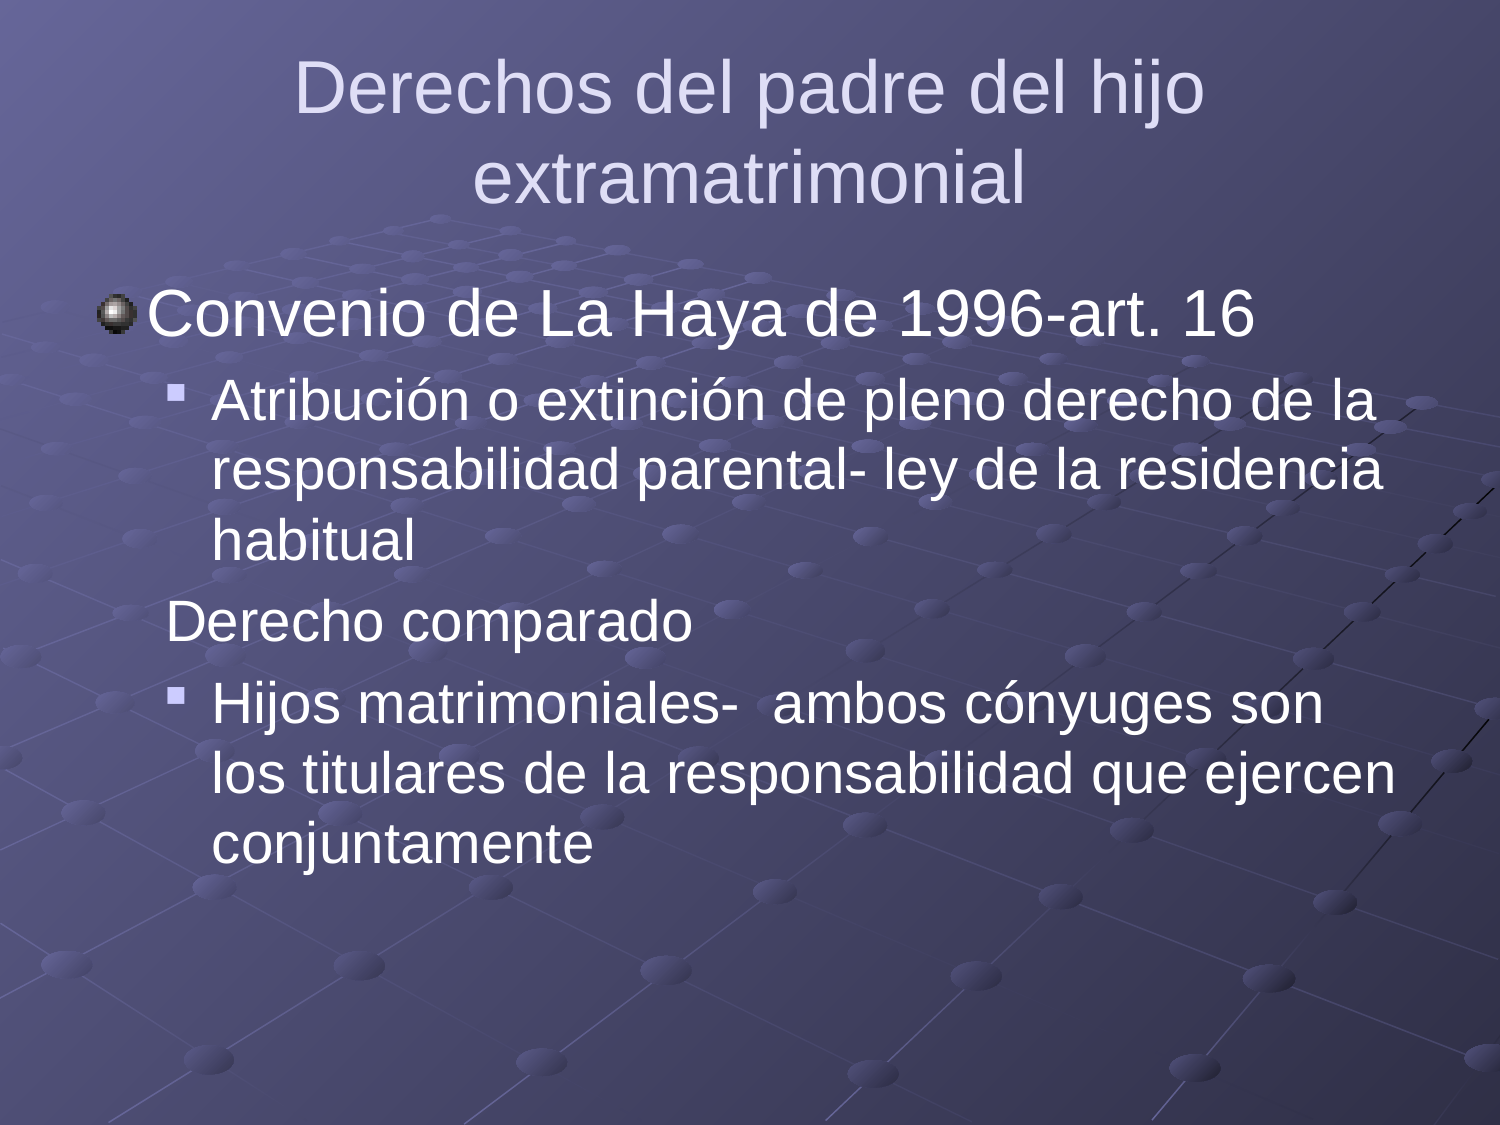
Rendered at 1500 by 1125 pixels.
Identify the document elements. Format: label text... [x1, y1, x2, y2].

list Convenio de La Haya de 1996-art. 16 Atribución o extinción de pleno derecho de la responsabilidad parental- ley de la residencia habitual Derecho comparado Hijos matrimoniales- ambos cónyuges son los titulares de la responsabilidad que ejercen conjuntamente [74, 262, 1426, 1007]
picture [90, 286, 137, 334]
title Derechos del padre del hijo extramatrimonial [74, 44, 1426, 233]
